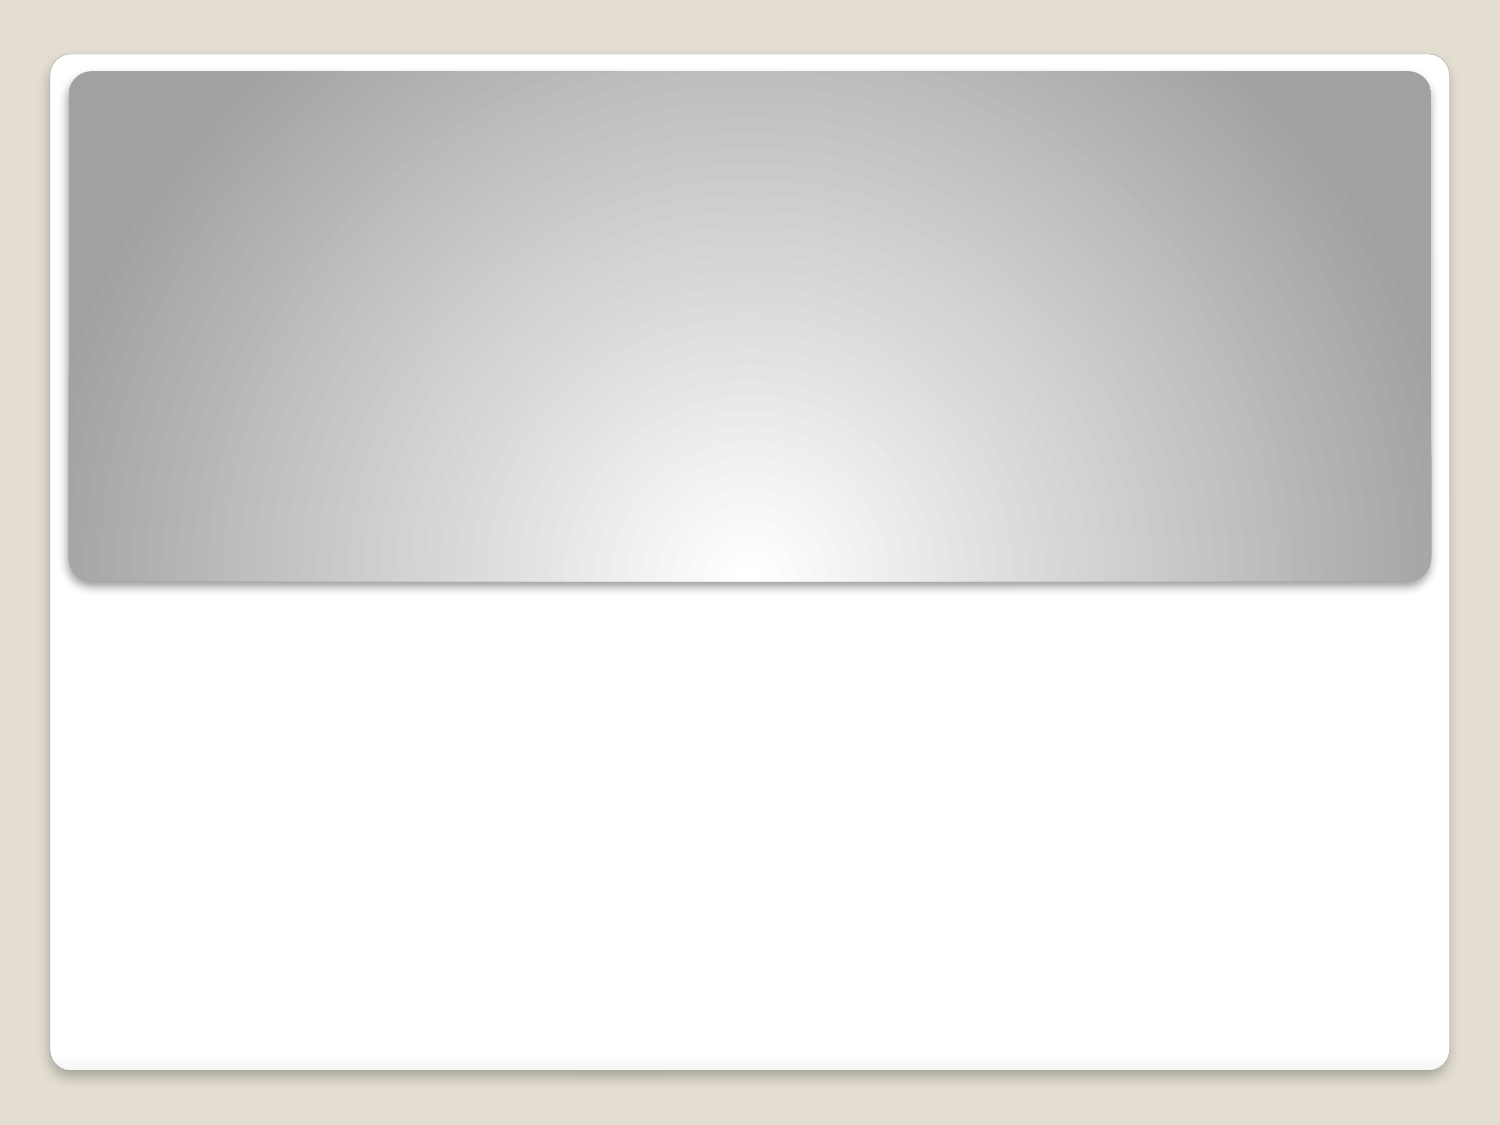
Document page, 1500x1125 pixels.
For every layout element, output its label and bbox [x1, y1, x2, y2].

subtitle [0, 174, 1500, 1125]
title [0, 0, 1500, 174]
